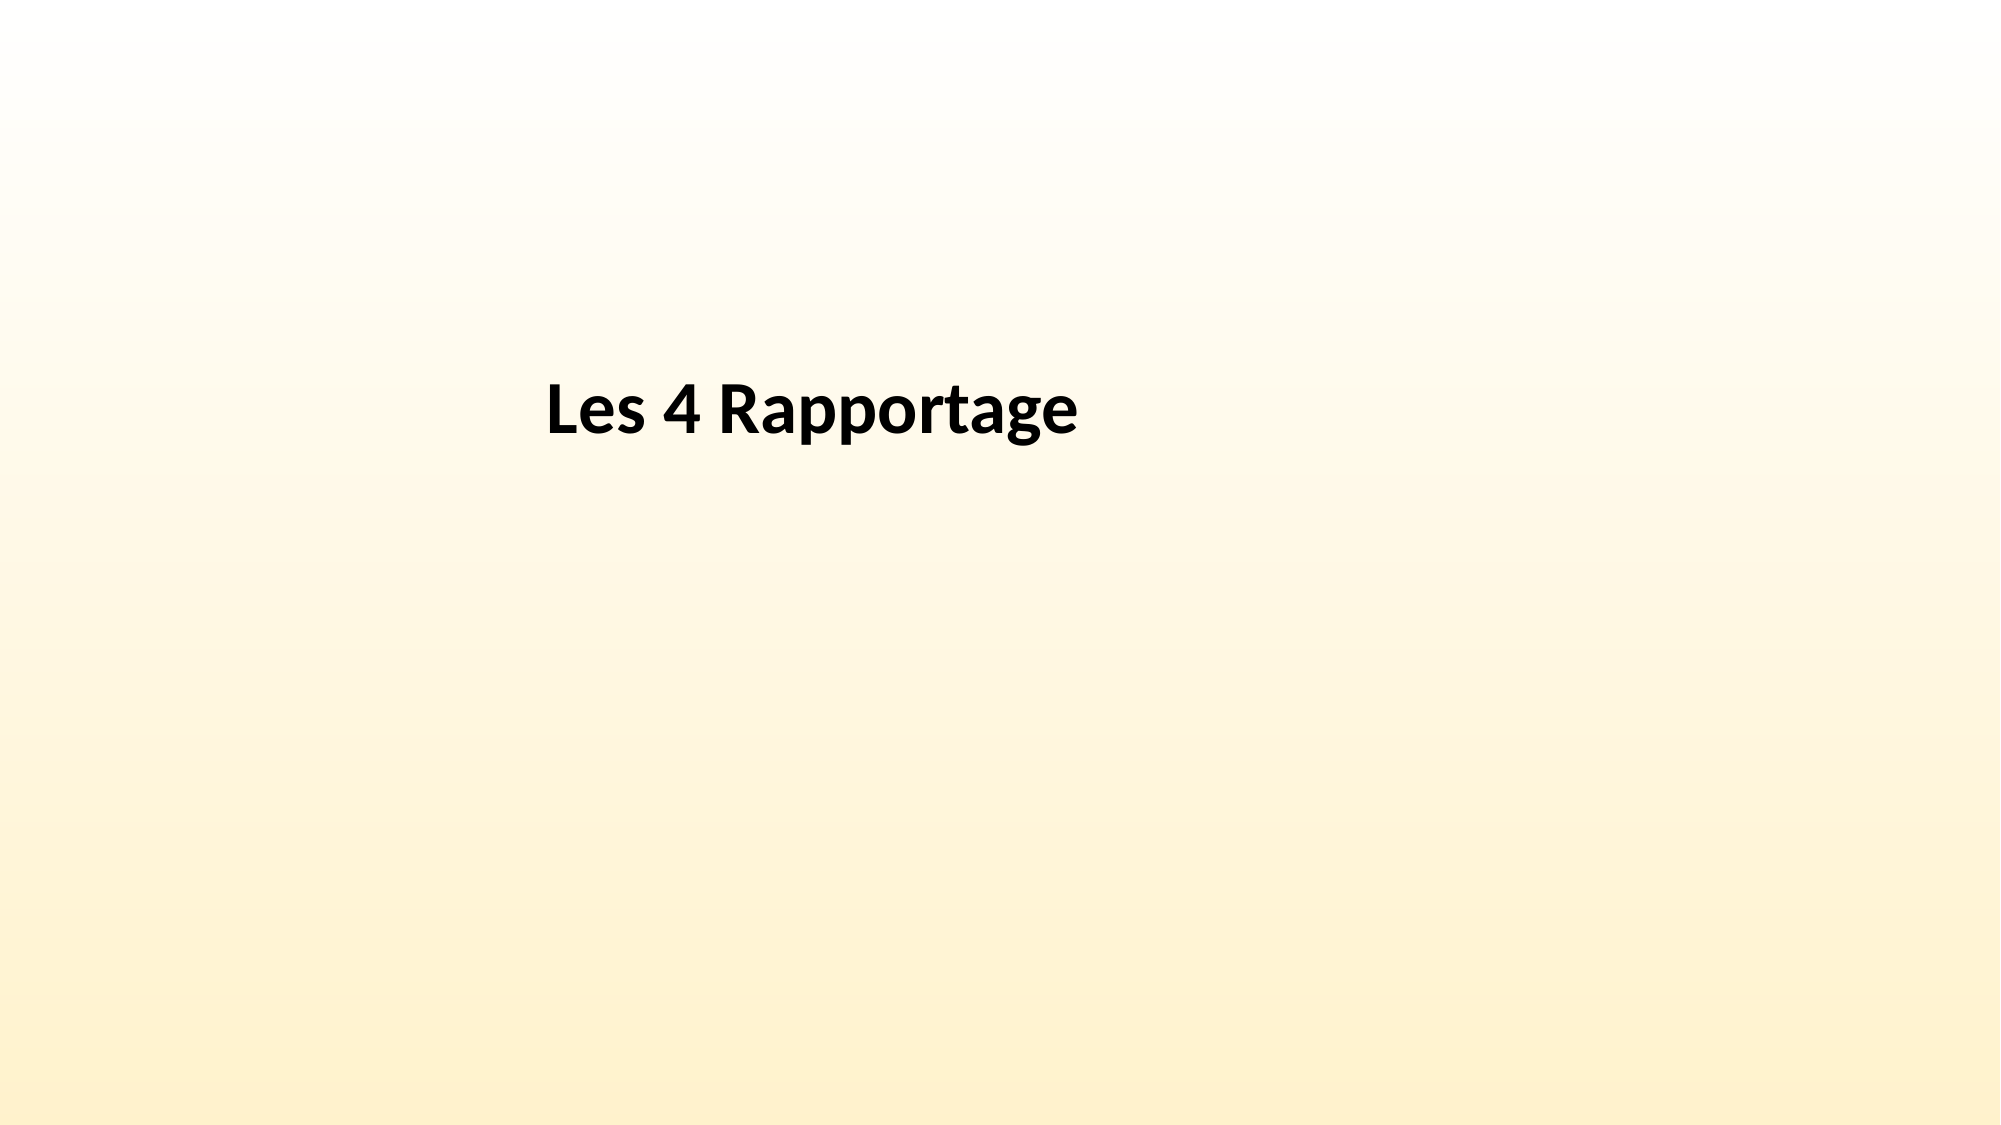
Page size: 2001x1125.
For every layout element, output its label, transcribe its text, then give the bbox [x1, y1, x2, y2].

text_box Les 4 Rapportage [532, 351, 1095, 457]
